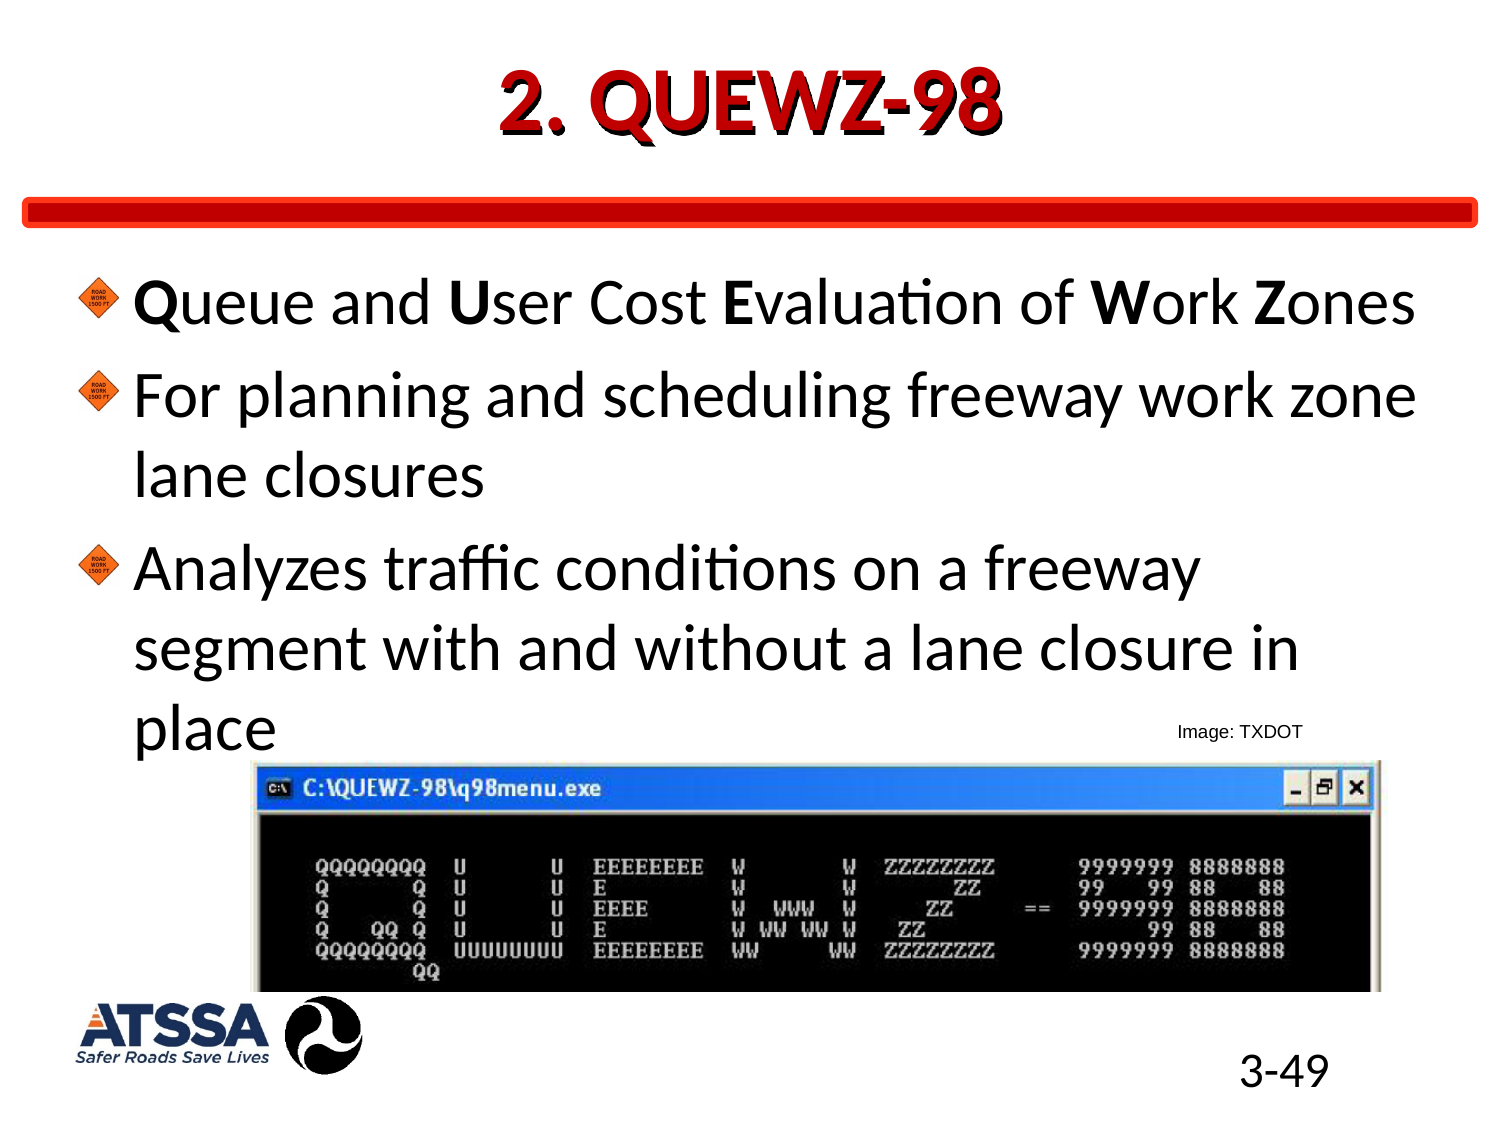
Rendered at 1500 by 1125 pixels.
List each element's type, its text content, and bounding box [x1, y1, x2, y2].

title 2. QUEWZ-98 [0, 0, 1500, 188]
text_box Image: TXDOT [1162, 712, 1350, 750]
picture [77, 543, 120, 586]
list Queue and User Cost Evaluation of Work Zones For planning and scheduling freeway work zone lane closures Analyzes traffic conditions on a freeway segment with and without a lane closure in place [62, 249, 1463, 813]
picture [75, 1003, 269, 1063]
picture [249, 758, 1388, 1077]
picture [77, 369, 120, 412]
picture [77, 276, 120, 319]
